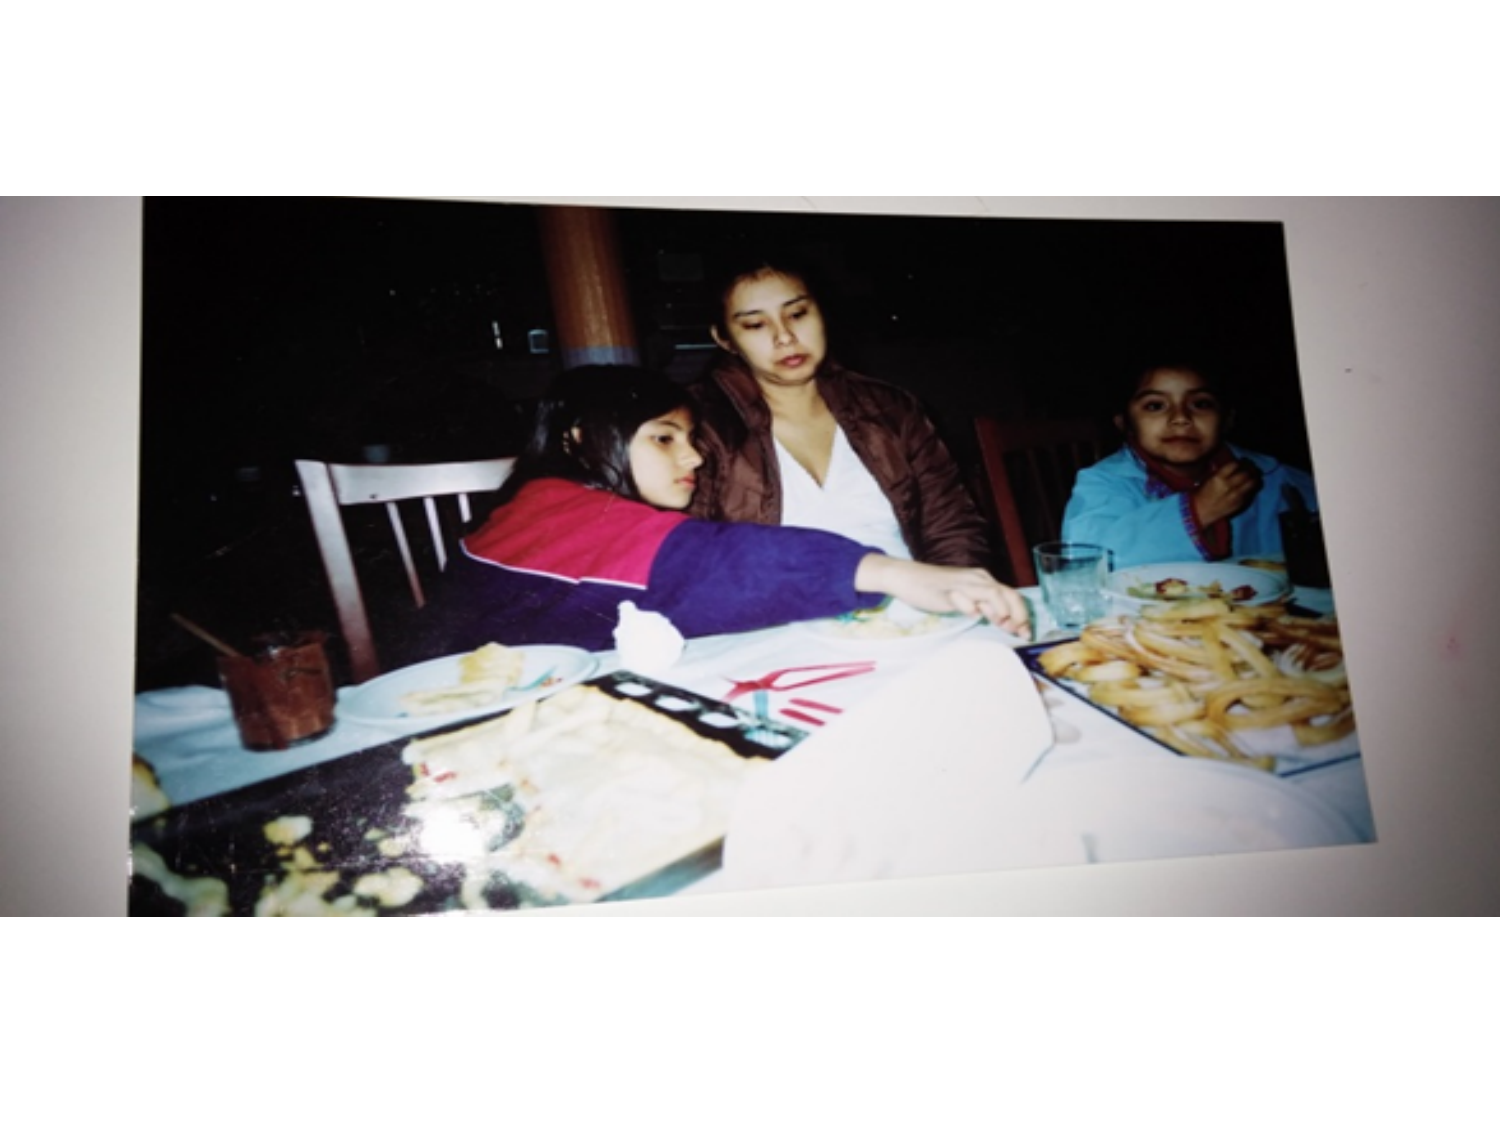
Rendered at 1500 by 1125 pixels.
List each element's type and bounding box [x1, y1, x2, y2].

list [0, 196, 1500, 918]
